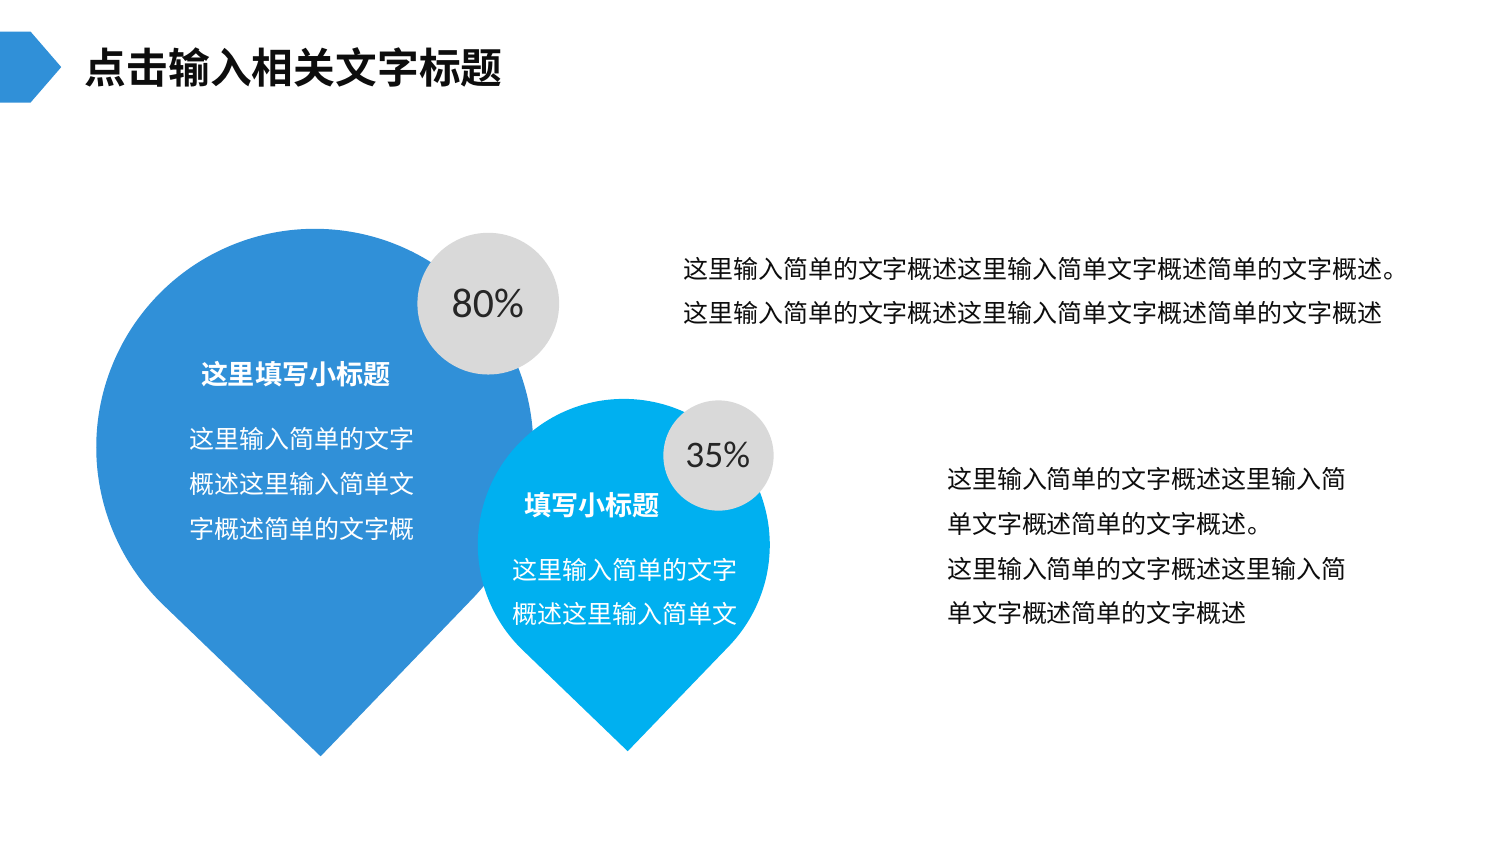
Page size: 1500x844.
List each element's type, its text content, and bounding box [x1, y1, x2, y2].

text_box [0, 29, 63, 105]
text_box 点击输入相关文字标题 [70, 34, 518, 100]
text_box [94, 226, 535, 759]
text_box 35% [670, 422, 766, 483]
text_box 这里输入简单的文字概述这里输入简单文字概述简单的文字概述。 这里输入简单的文字概述这里输入简单文字概述简单的文字概述 [927, 438, 1392, 638]
text_box [509, 639, 739, 754]
text_box 80% [436, 268, 539, 334]
text_box 填写小标题 [504, 477, 741, 531]
text_box [661, 425, 670, 477]
text_box 这里输入简单的文字概述这里输入简单文字概述简单的文字概述。 这里输入简单的文字概述这里输入简单文字概述简单的文字概述 [663, 228, 1447, 338]
text_box [672, 398, 765, 422]
text_box [741, 423, 776, 509]
text_box 这里输入简单的文字 概述这里输入简单文 [492, 529, 775, 639]
text_box 这里输入简单的文字 概述这里输入简单文 字概述简单的文字概 [169, 398, 452, 553]
text_box [415, 230, 562, 377]
text_box 这里填写小标题 [181, 346, 418, 400]
text_box [475, 396, 683, 613]
text_box [741, 493, 772, 529]
